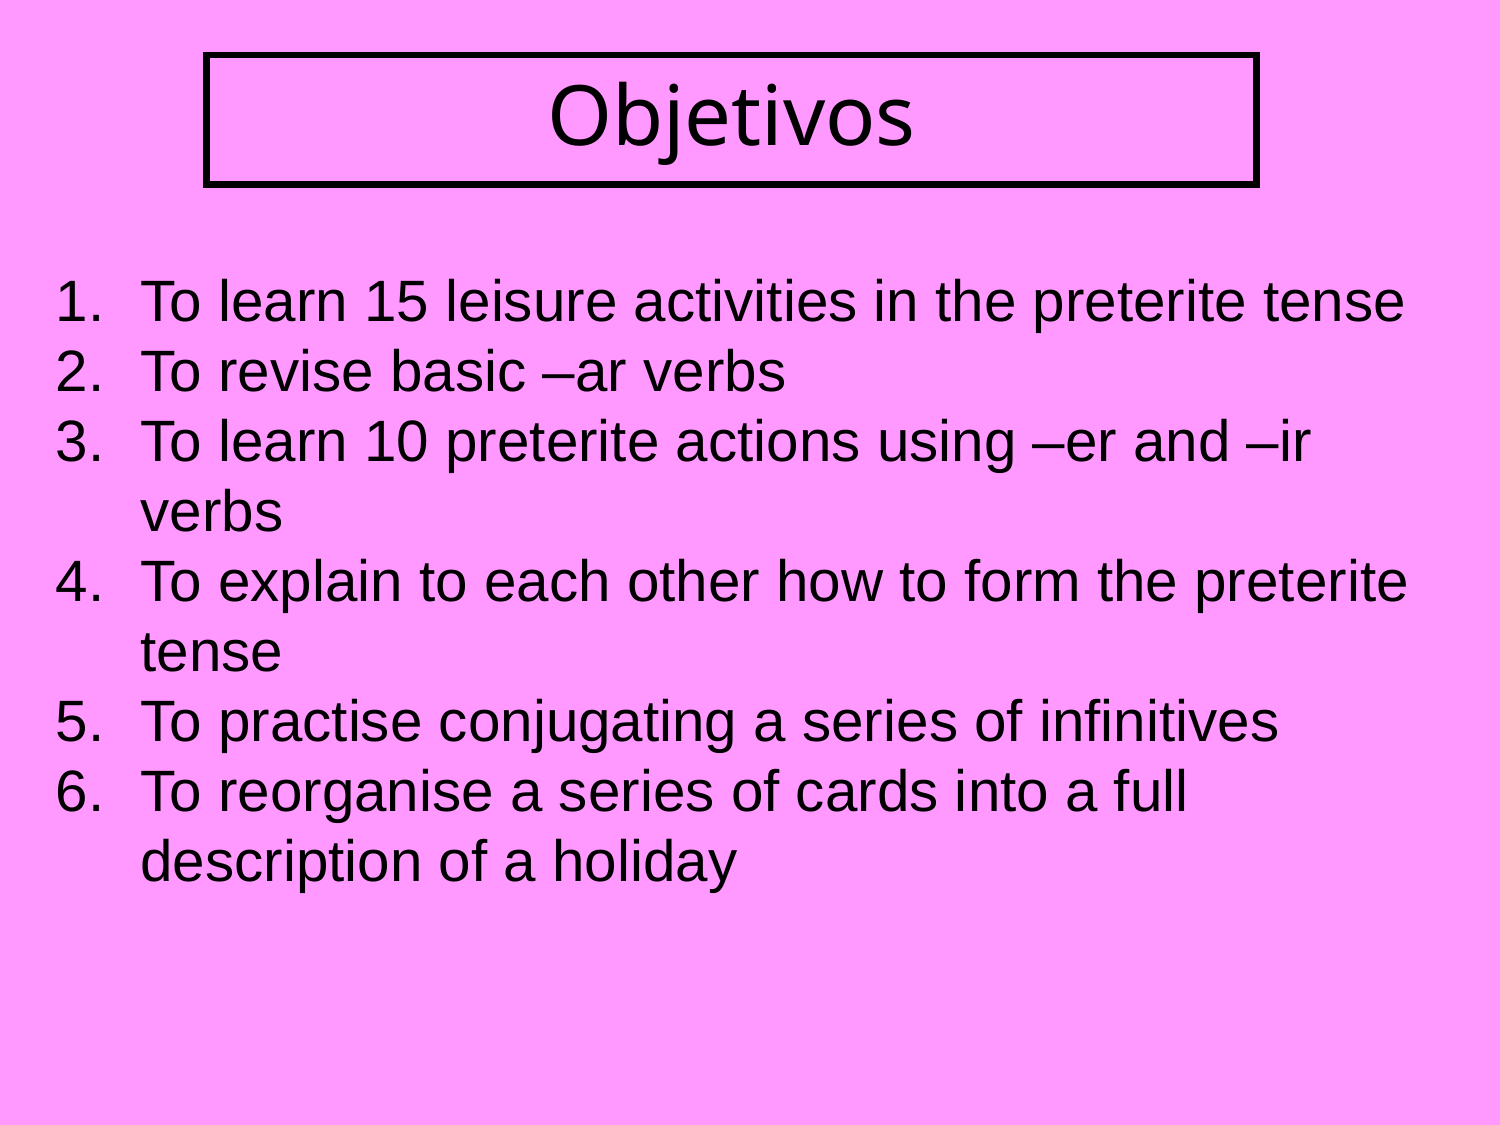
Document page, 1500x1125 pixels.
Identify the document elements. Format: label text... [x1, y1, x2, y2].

subtitle Objetivos [206, 54, 1257, 185]
text_box To learn 15 leisure activities in the preterite tense To revise basic –ar verbs To learn 10 preterite actions using –er and –ir verbs To explain to each other how to form the preterite tense To practise conjugating a series of infinitives To reorganise a series of cards into a full description of a holiday [41, 255, 1436, 901]
